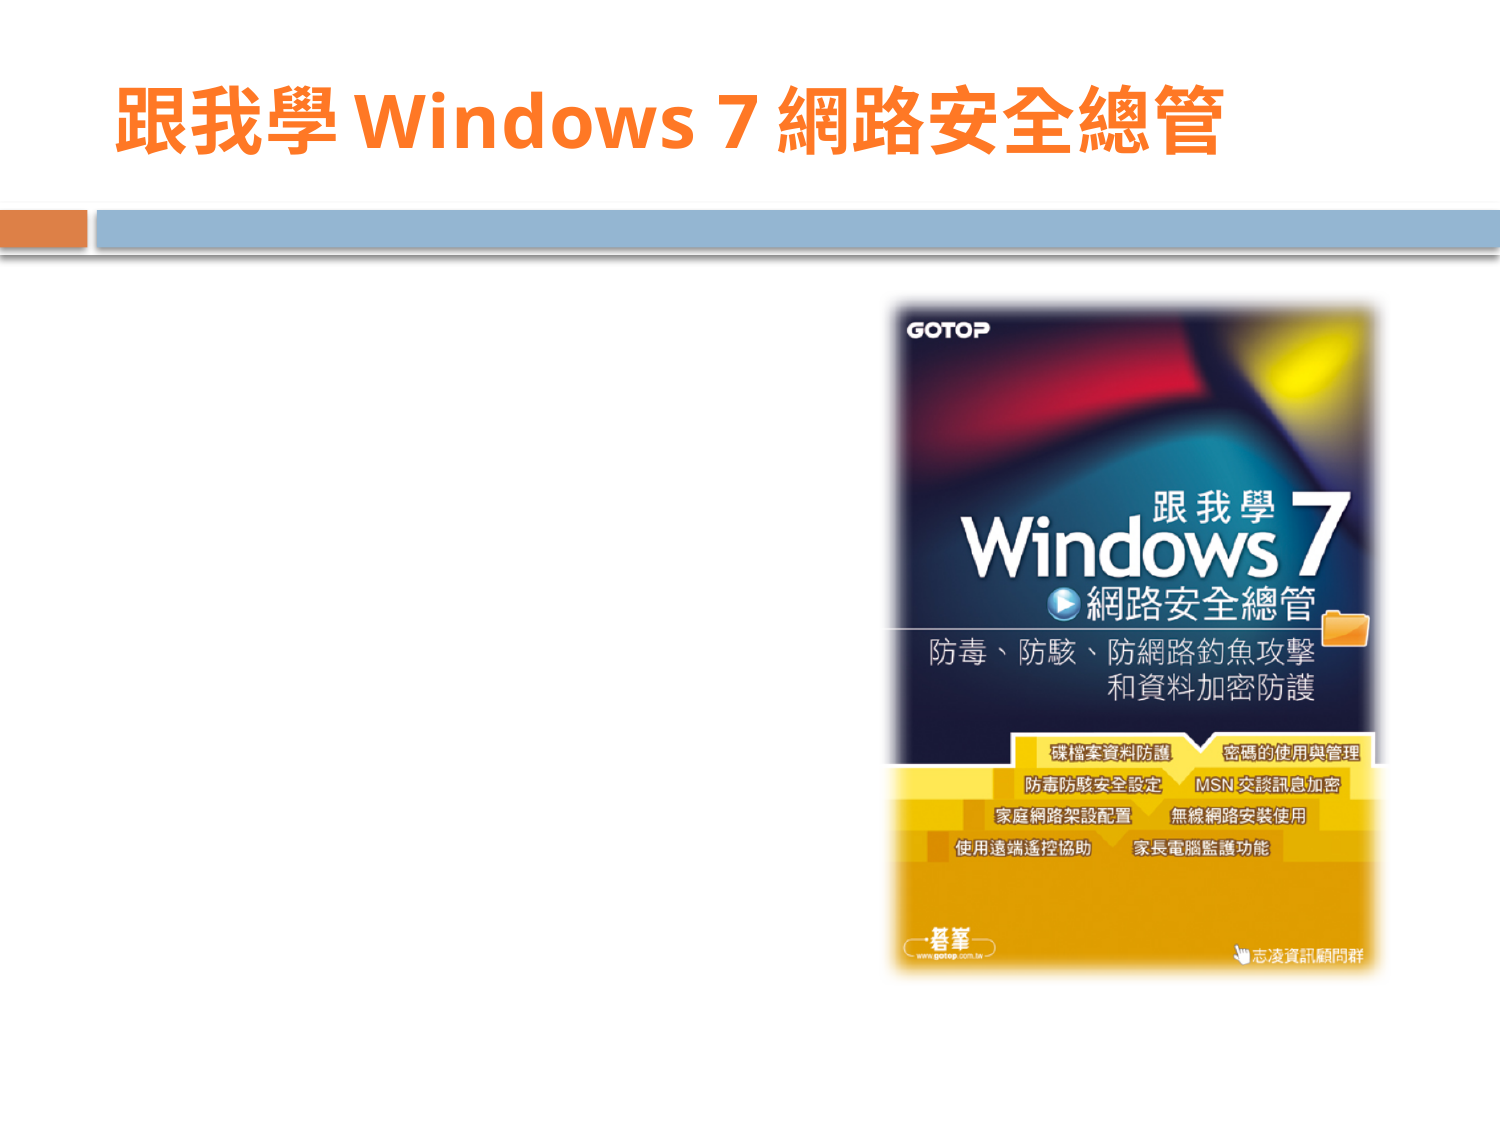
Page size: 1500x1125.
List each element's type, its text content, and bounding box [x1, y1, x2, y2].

picture [879, 290, 1392, 987]
title 跟我學Windows 7網路安全總管 [99, 37, 1438, 200]
